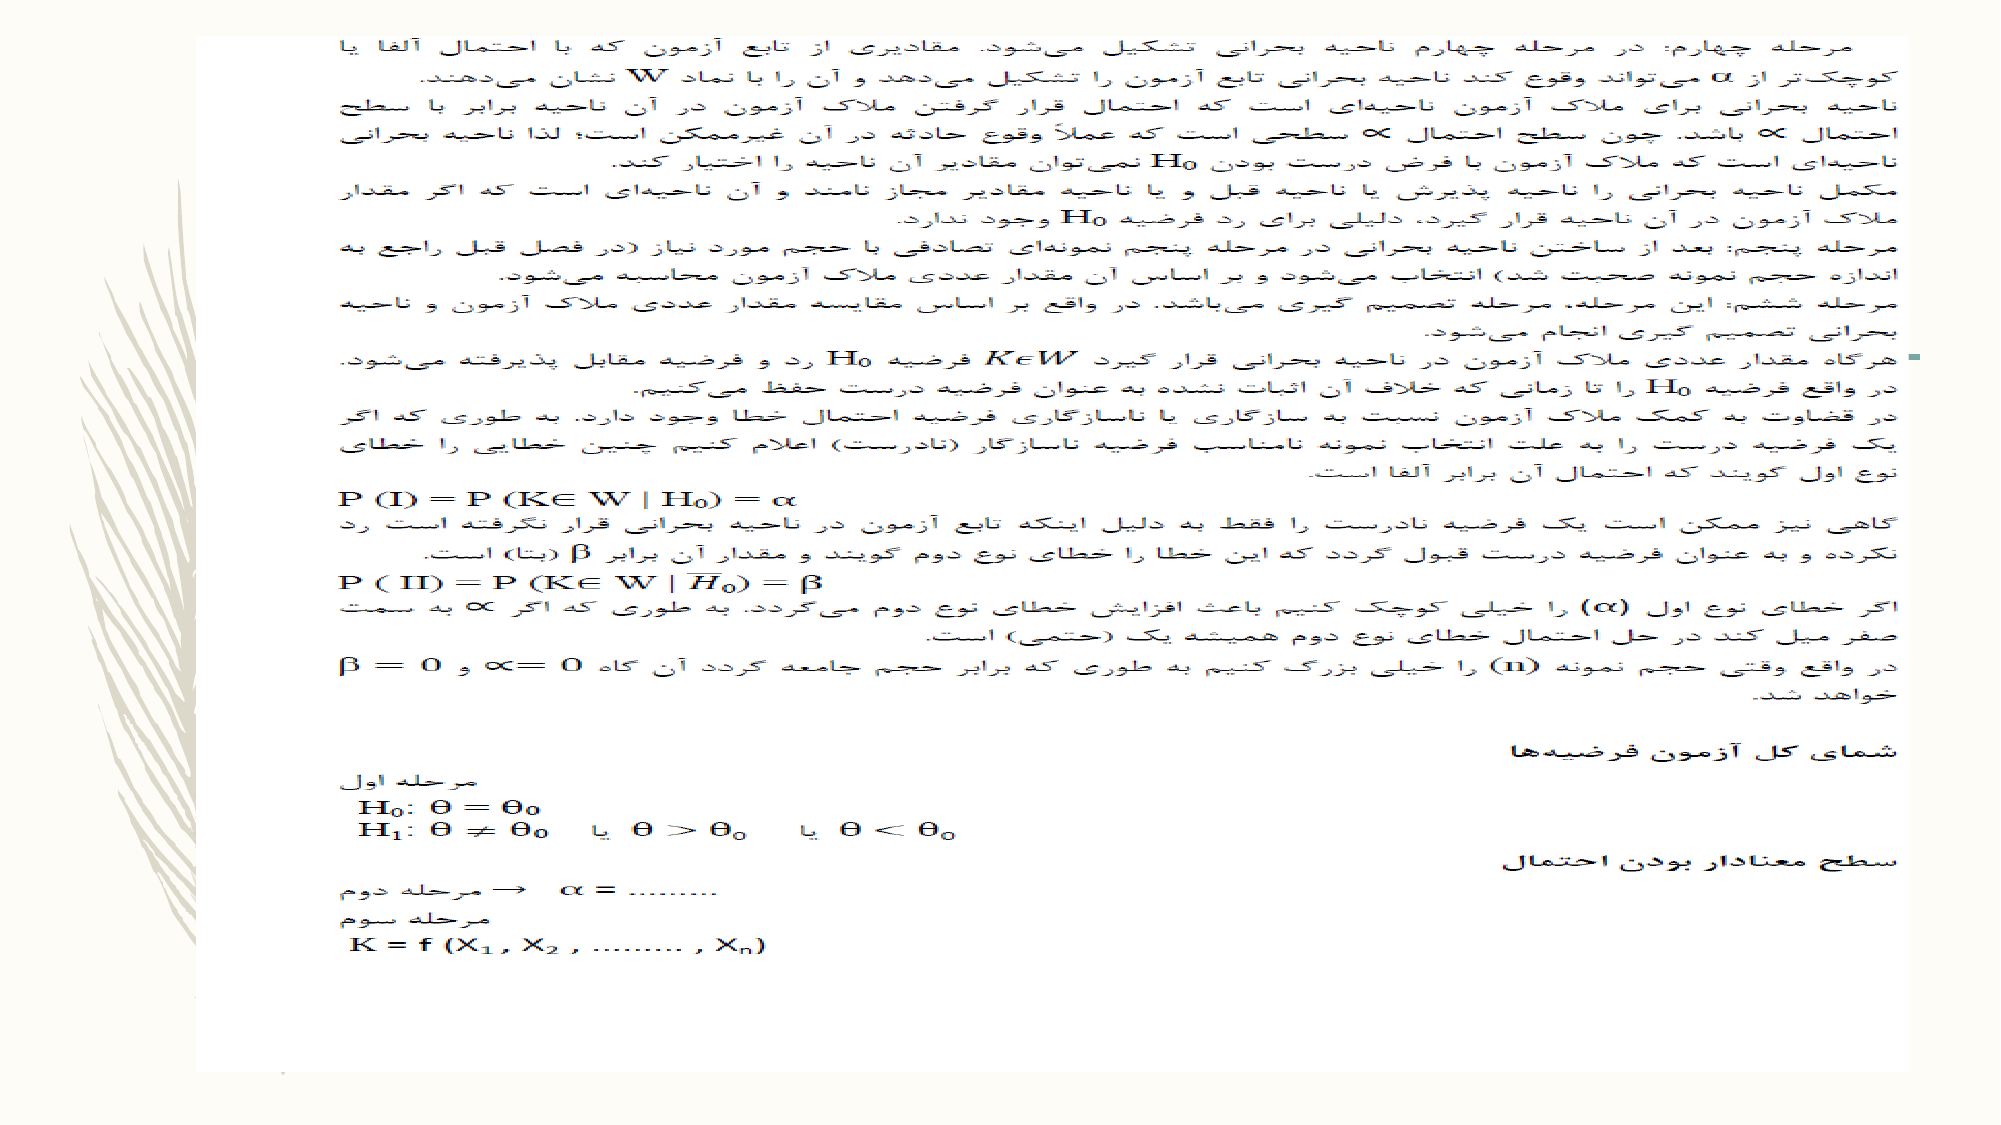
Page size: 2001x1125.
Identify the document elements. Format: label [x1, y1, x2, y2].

picture [195, 36, 1909, 1072]
